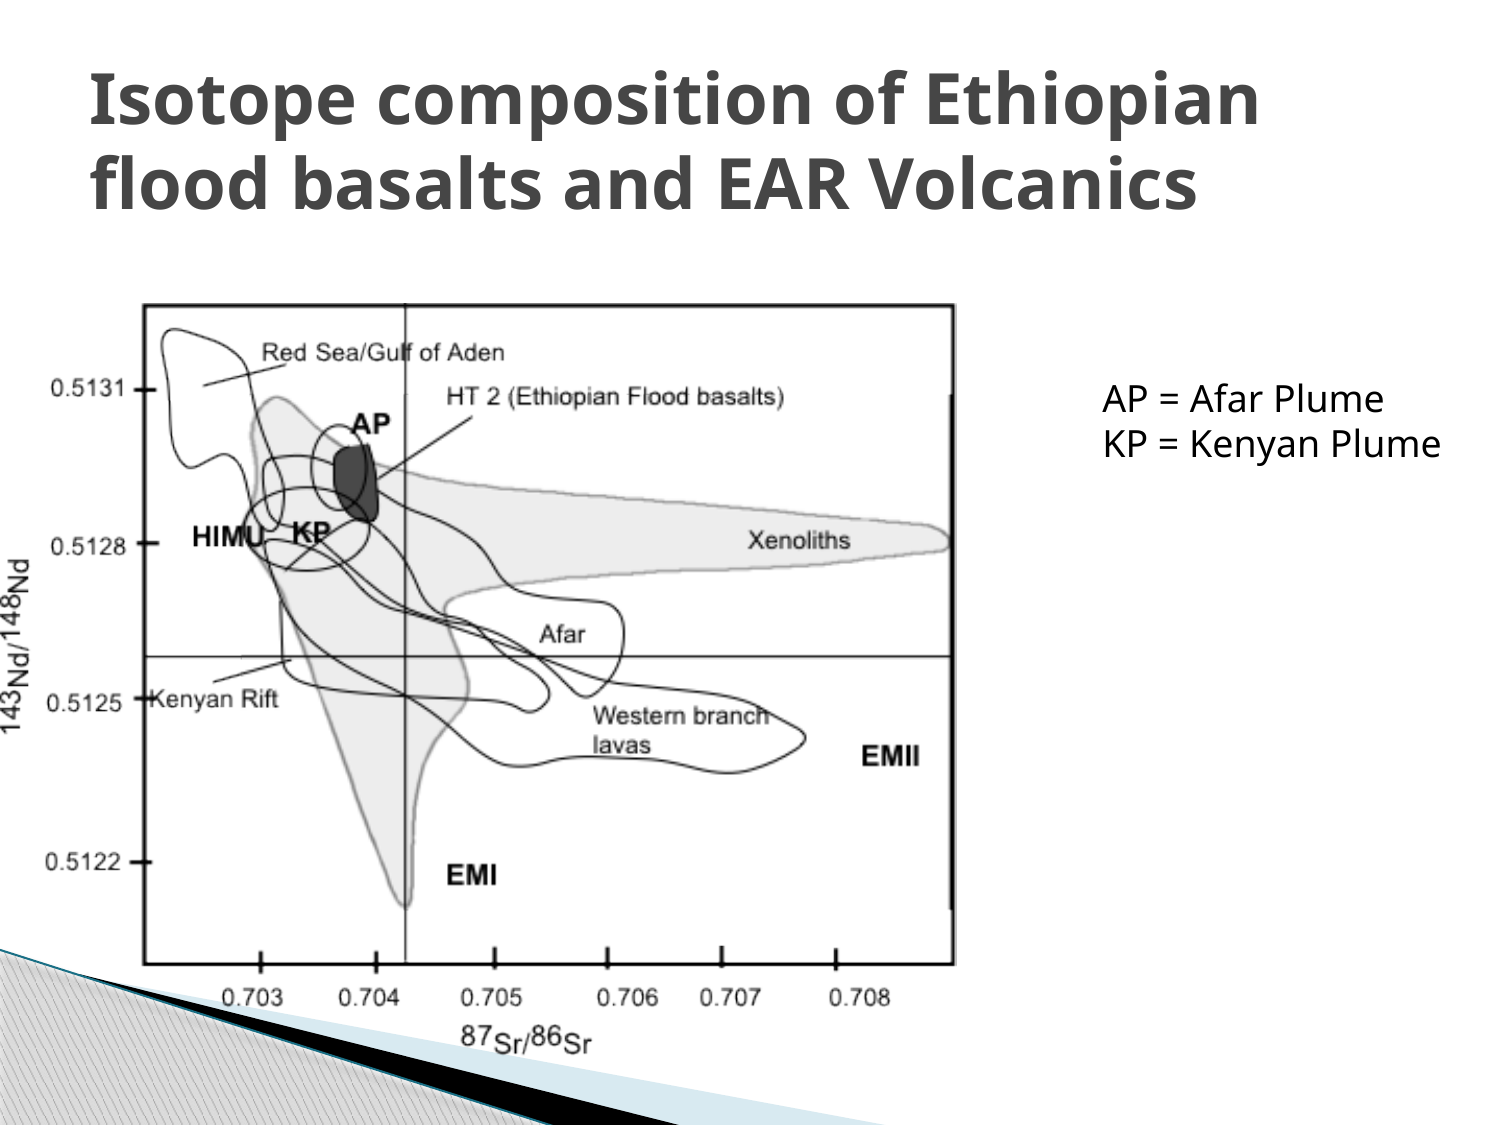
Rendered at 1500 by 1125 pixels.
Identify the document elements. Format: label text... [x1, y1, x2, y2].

picture [0, 303, 957, 1065]
title Isotope composition of Ethiopian flood basalts and EAR Volcanics [75, 45, 1425, 233]
text_box AP = Afar Plume KP = Kenyan Plume [1087, 367, 1458, 518]
